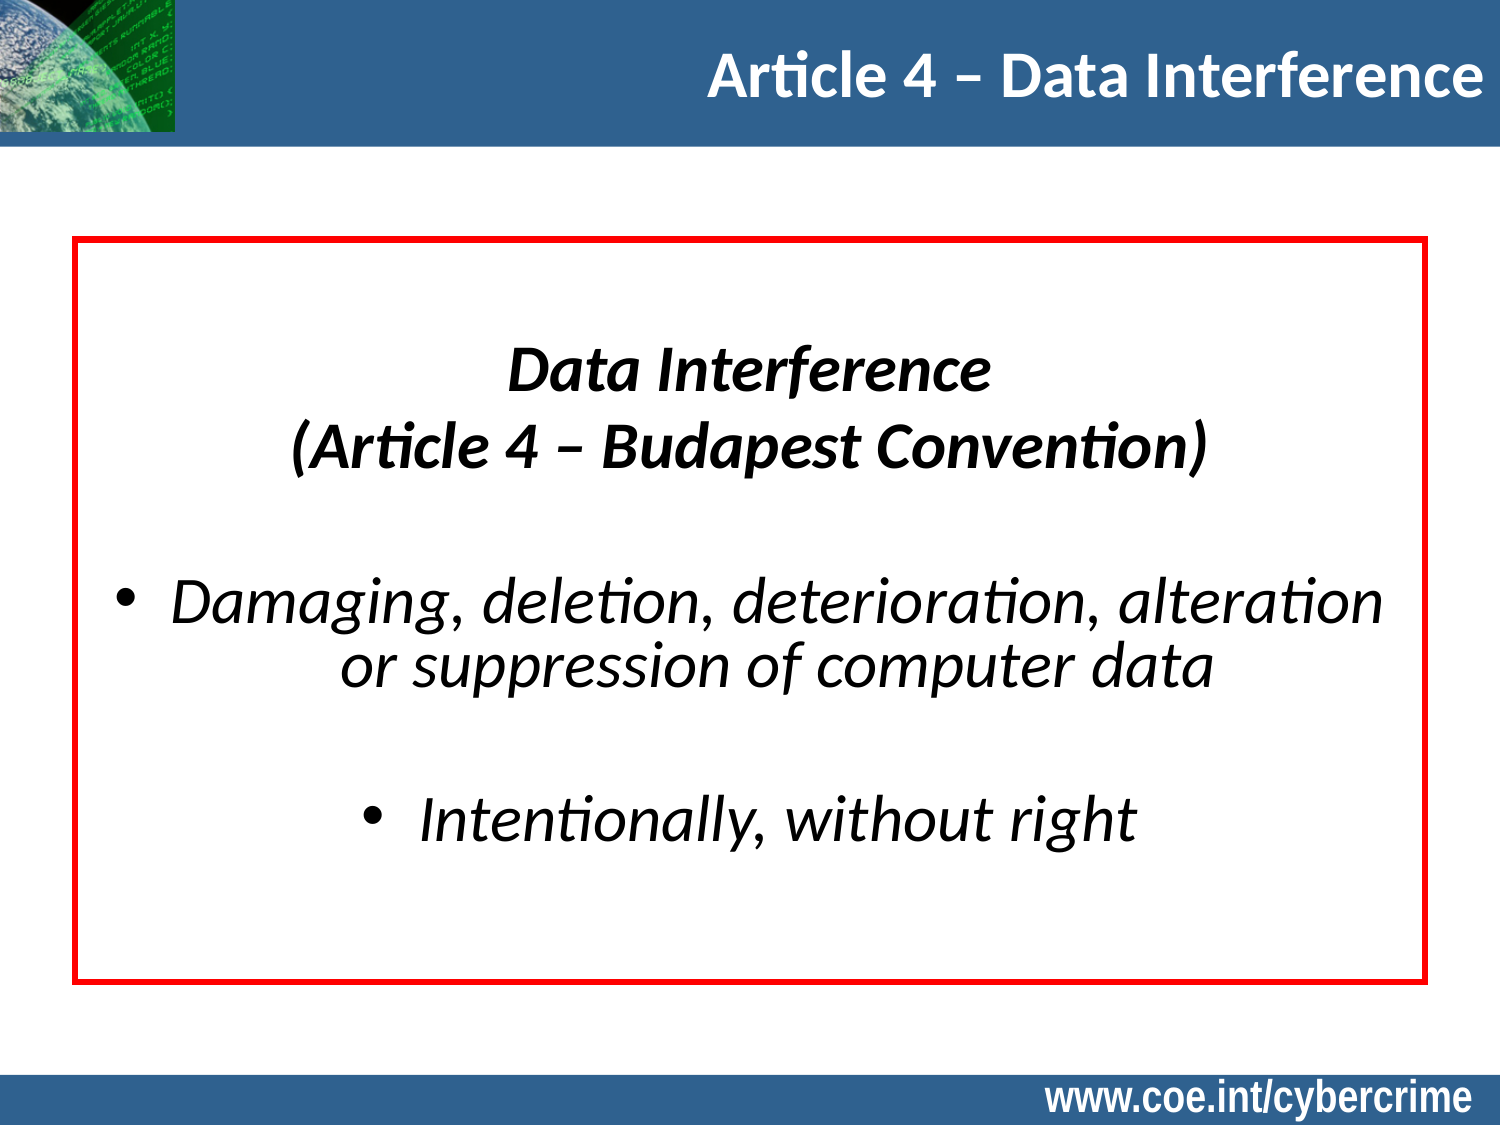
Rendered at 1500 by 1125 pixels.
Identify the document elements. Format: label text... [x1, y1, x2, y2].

text_box Article 4 – Data Interference [0, 0, 1500, 149]
text_box [0, 1073, 1030, 1125]
text_box www.coe.int/cybercrime [1030, 1059, 1500, 1125]
picture [0, 0, 175, 132]
text_box Data Interference (Article 4 – Budapest Convention) Damaging, deletion, deterioration, alteration or suppression of computer data Intentionally, without right [74, 239, 1425, 982]
